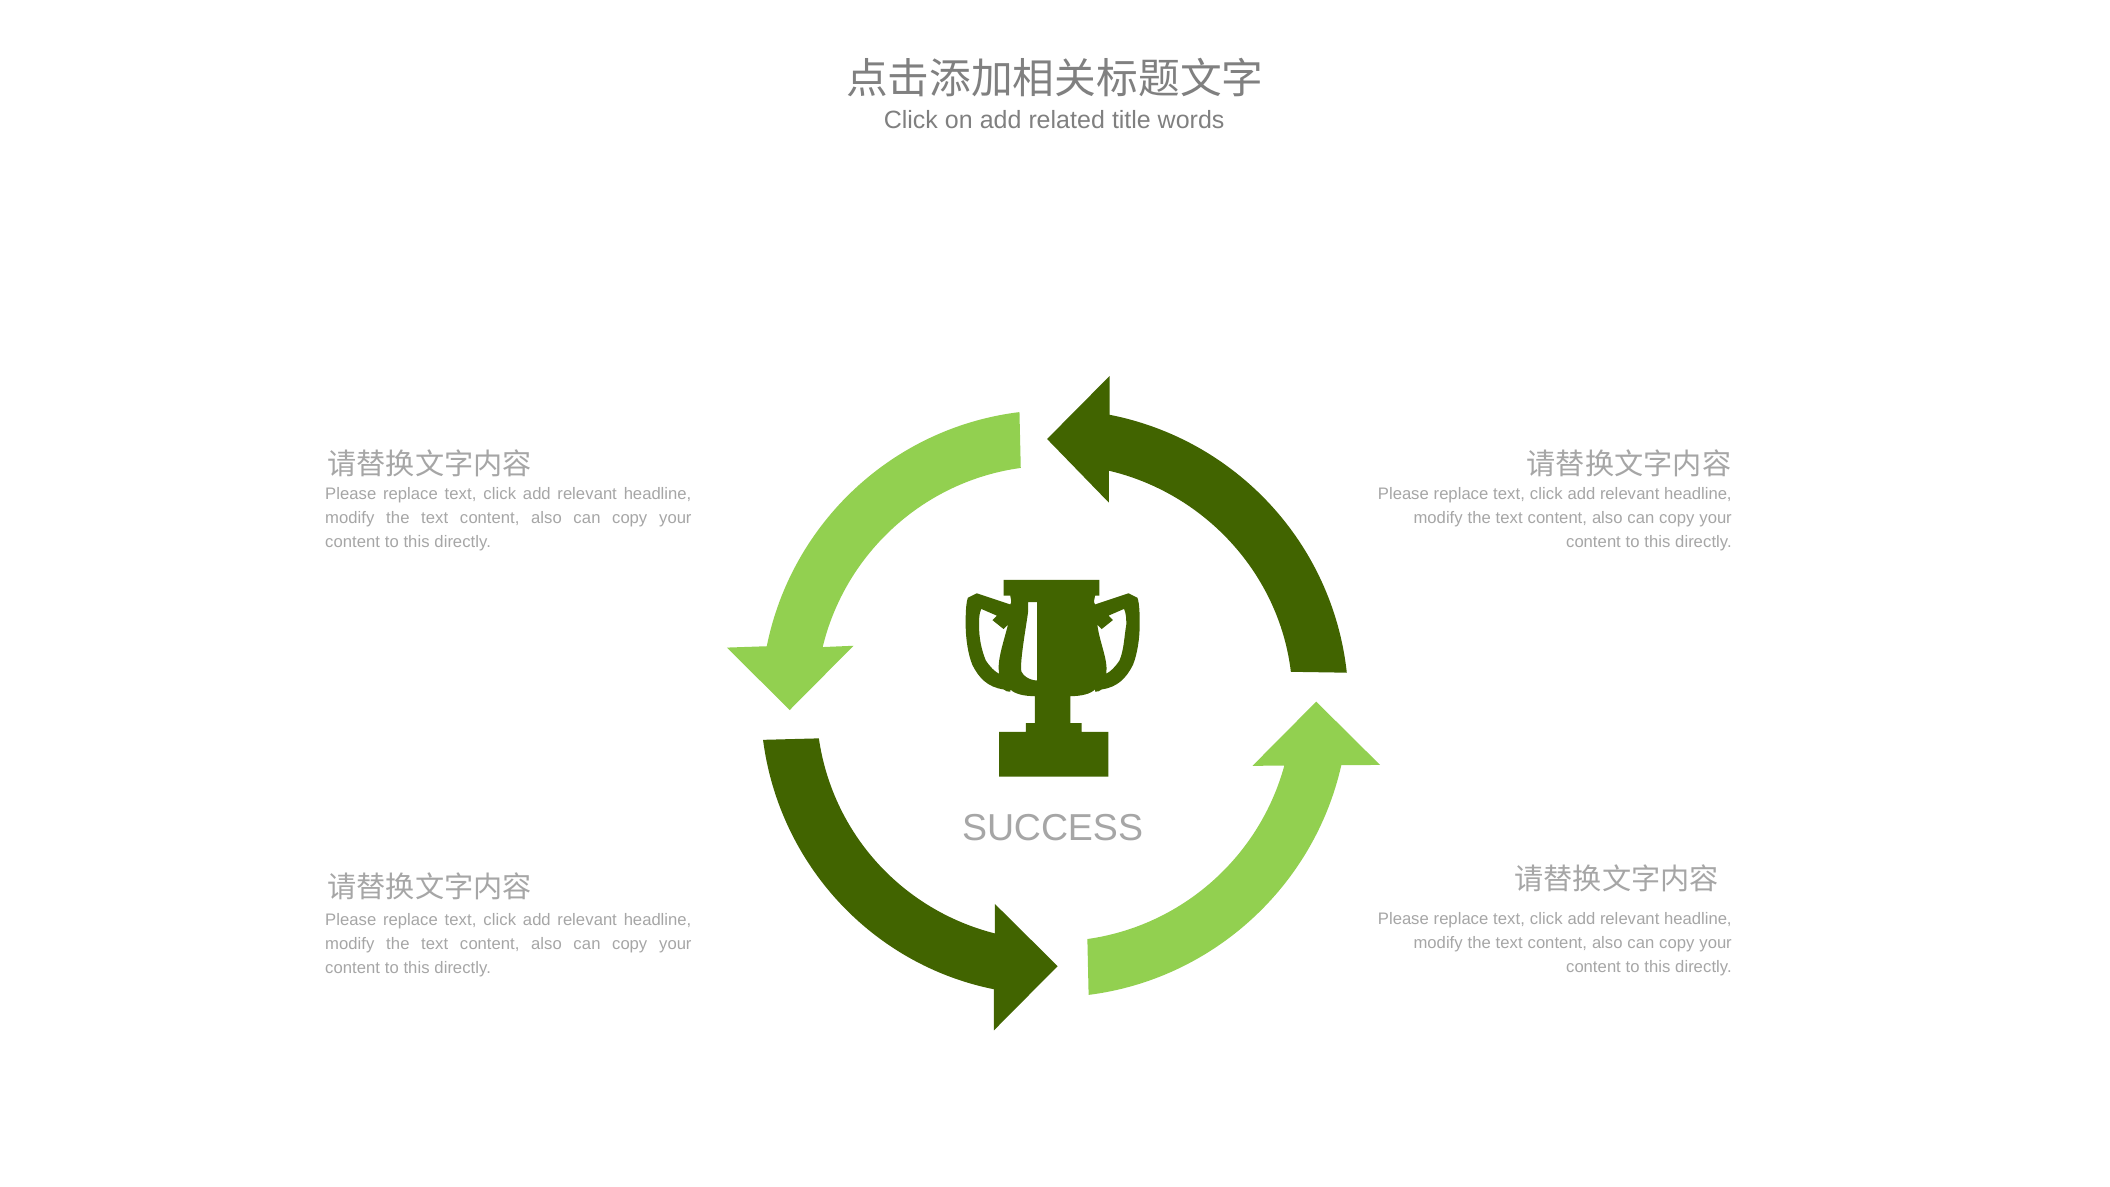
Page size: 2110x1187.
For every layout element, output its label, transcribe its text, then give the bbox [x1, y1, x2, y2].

text_box Click on add related title words [864, 95, 1246, 158]
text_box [310, 854, 707, 984]
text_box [1361, 431, 1748, 558]
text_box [741, 388, 1369, 1017]
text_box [1361, 845, 1748, 983]
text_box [310, 431, 707, 558]
text_box 点击添加相关标题文字 [803, 44, 1307, 107]
